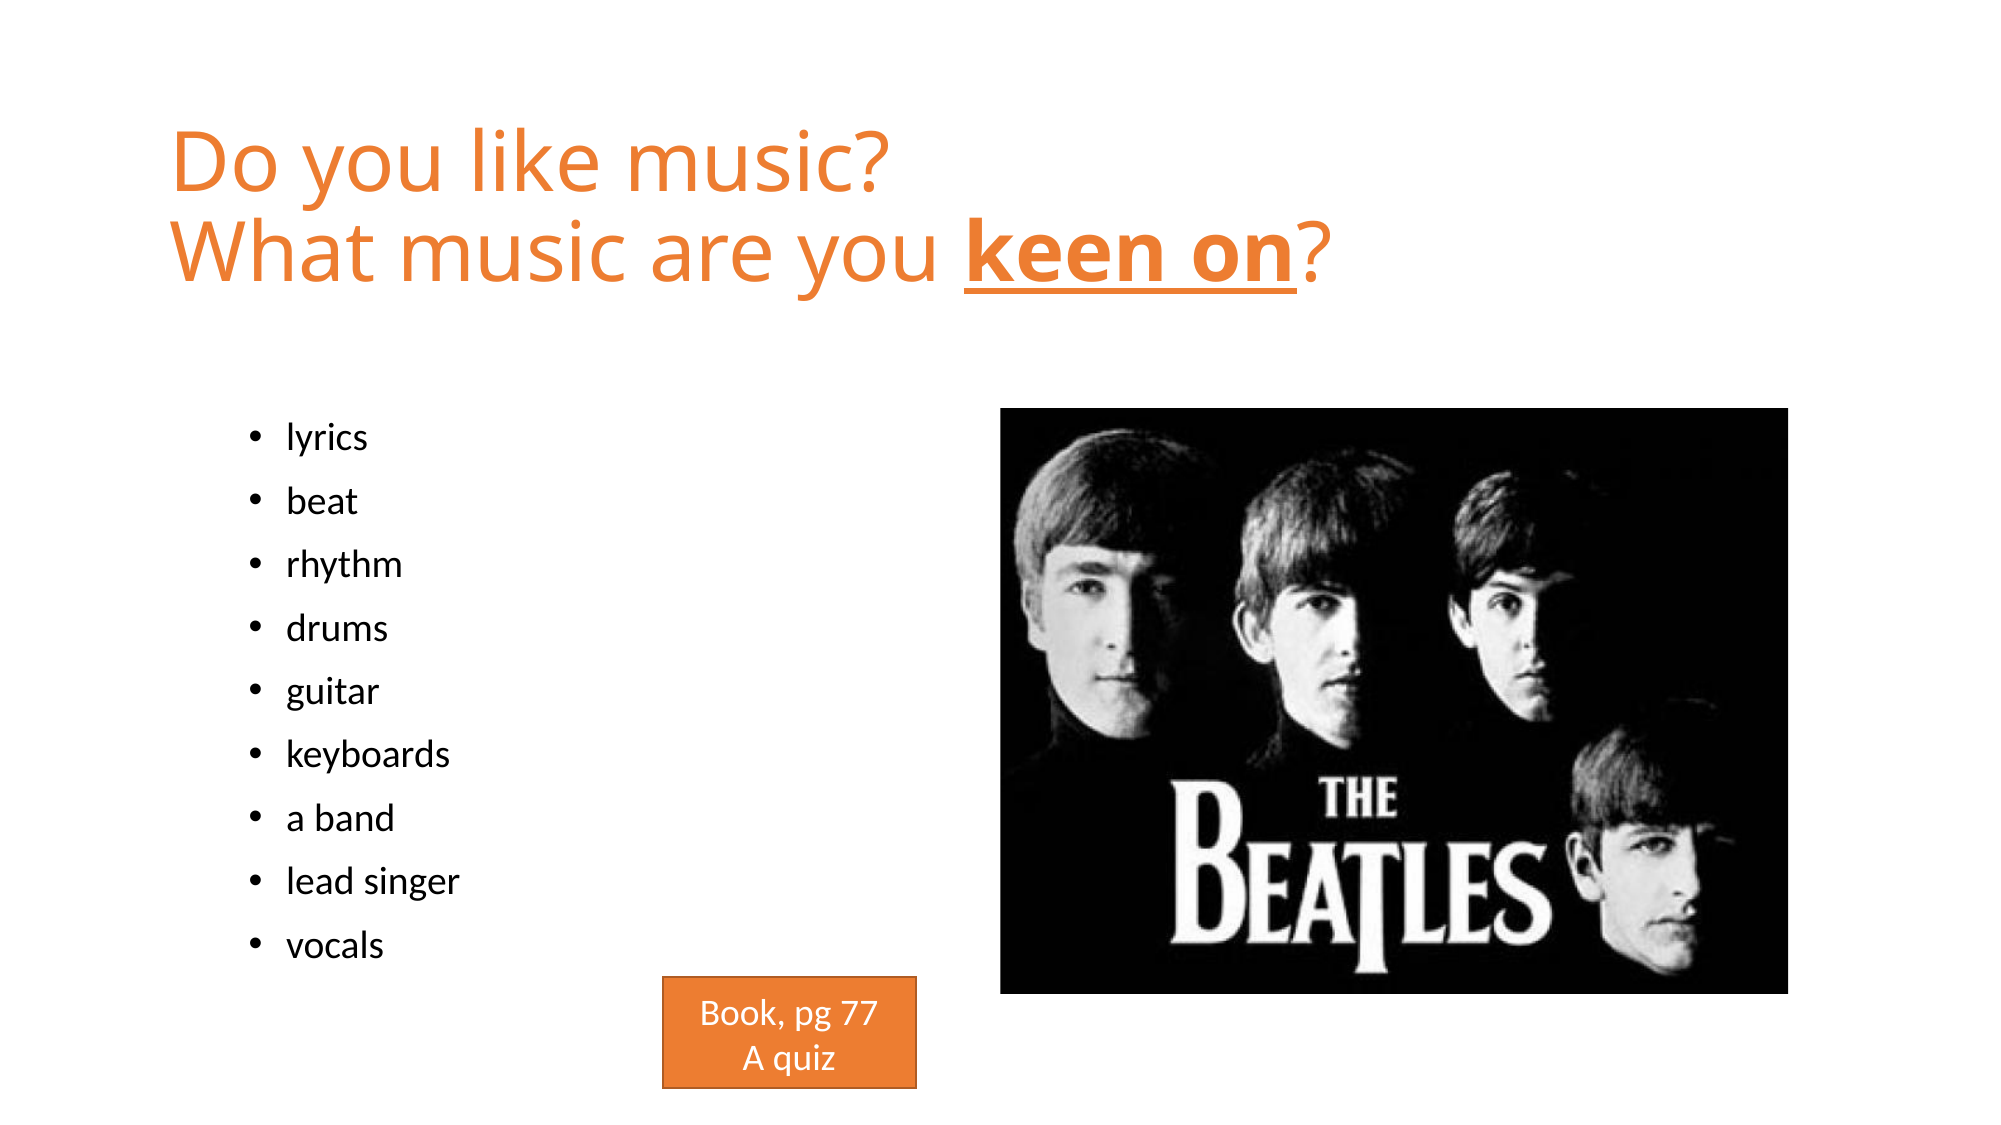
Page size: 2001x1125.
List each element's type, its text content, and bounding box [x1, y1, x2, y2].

text_box Book, pg 77 A quiz [662, 976, 917, 1089]
title Do you like music? What music are you keen on? [154, 100, 1846, 319]
picture [1000, 408, 1789, 994]
list lyrics beat rhythm drums guitar keyboards a band lead singer vocals [233, 409, 899, 994]
